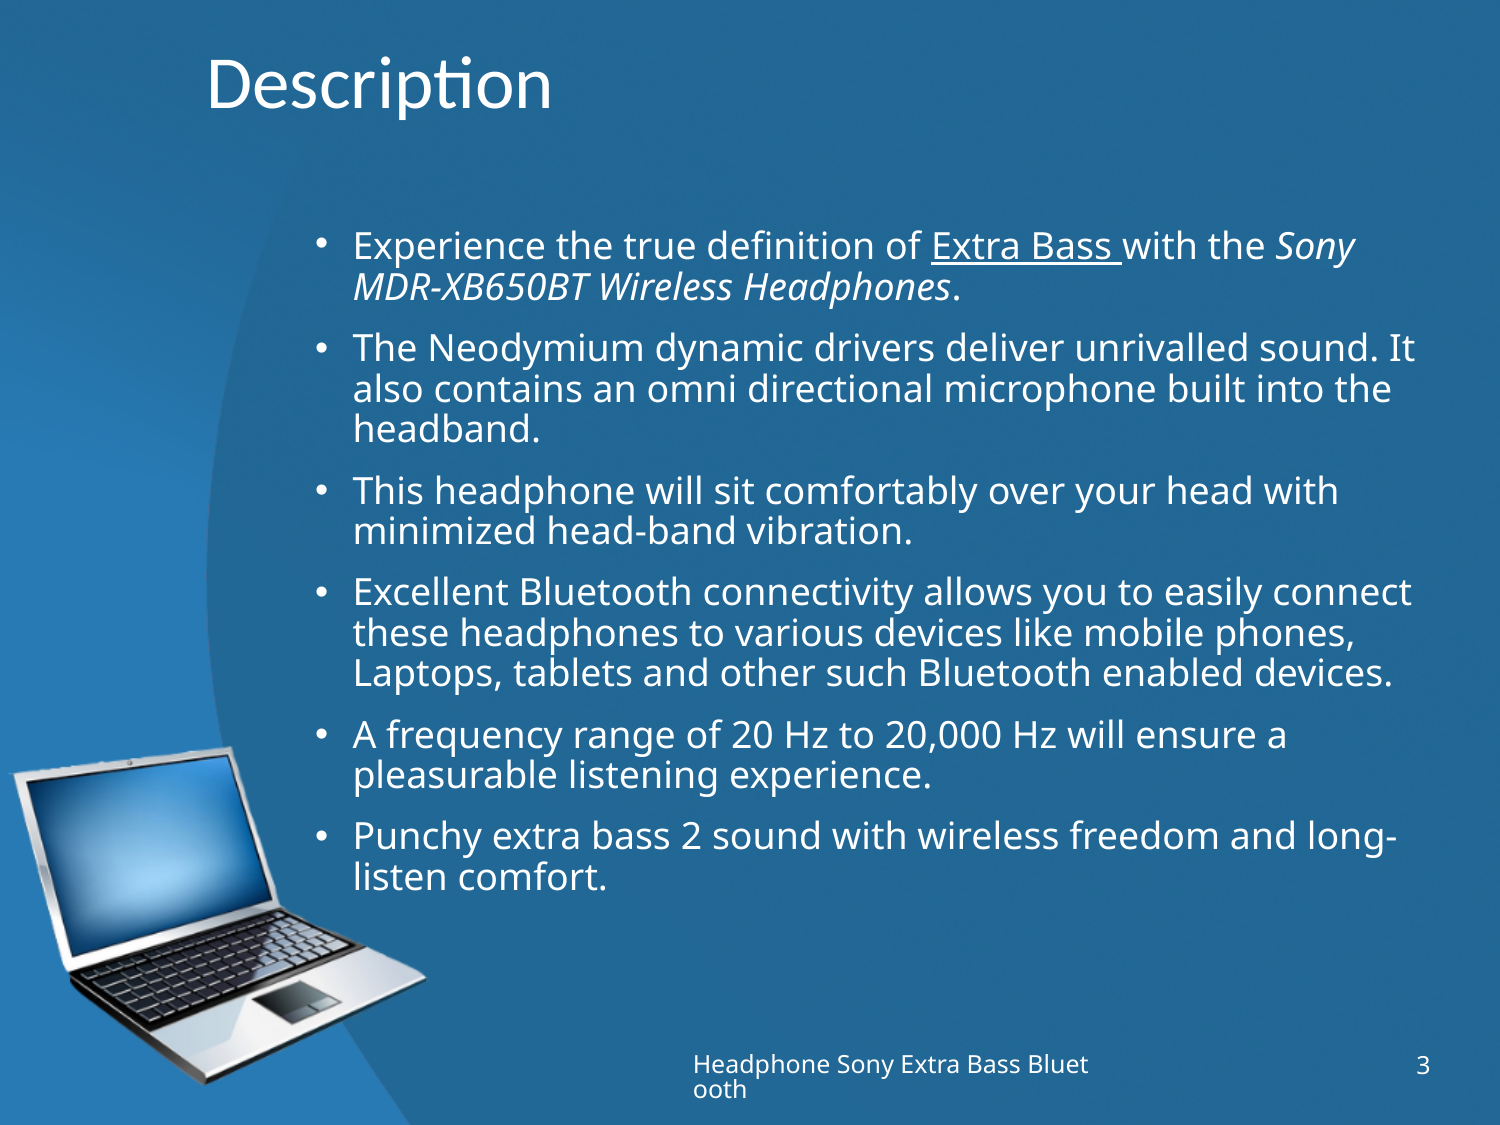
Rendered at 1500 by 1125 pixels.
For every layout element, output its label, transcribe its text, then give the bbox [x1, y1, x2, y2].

picture [0, 0, 1500, 1125]
footer Headphone Sony Extra Bass Bluetooth [677, 1035, 1111, 1096]
slide_number 3 [1157, 1036, 1446, 1097]
list Experience the true definition of Extra Bass with the Sony MDR-XB650BT Wireless Headphones. The Neodymium dynamic drivers deliver unrivalled sound. It also contains an omni directional microphone built into the headband. This headphone will sit comfortably over your head with minimized head-band vibration. Excellent Bluetooth connectivity allows you to easily connect these headphones to various devices like mobile phones, Laptops, tablets and other such Bluetooth enabled devices. A frequency range of 20 Hz to 20,000 Hz will ensure a pleasurable listening experience. Punchy extra bass 2 sound with wireless freedom and long-listen comfort. [300, 214, 1446, 1070]
title Description [87, 0, 674, 168]
